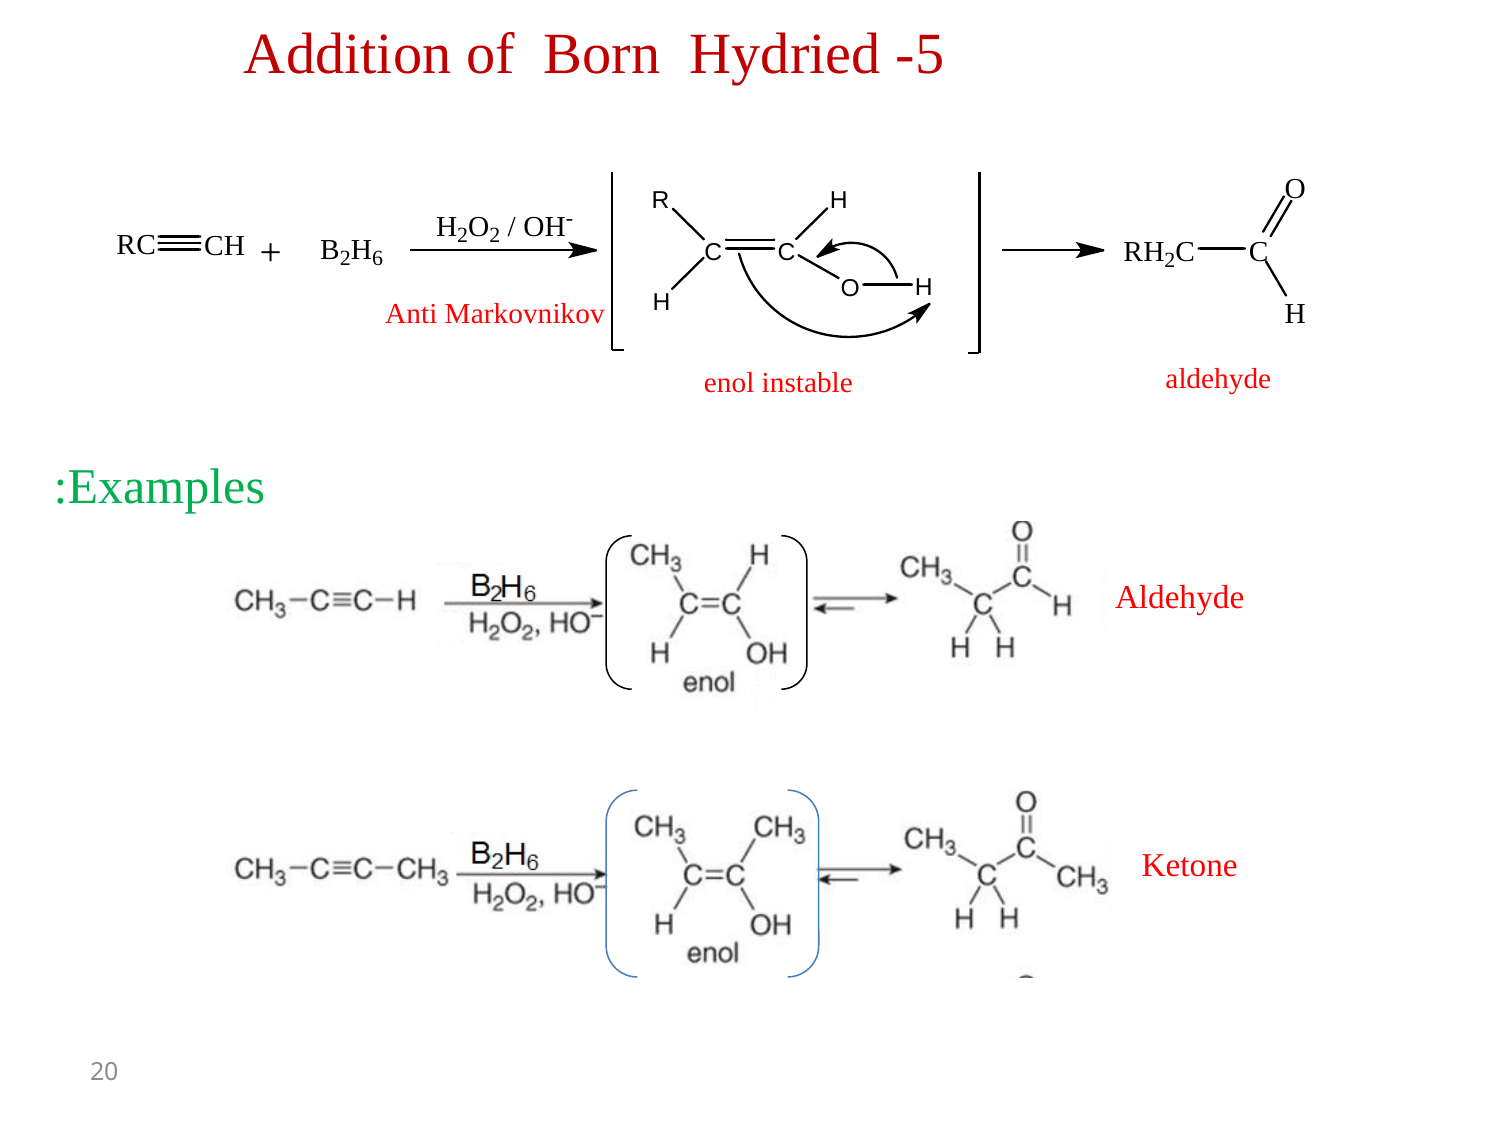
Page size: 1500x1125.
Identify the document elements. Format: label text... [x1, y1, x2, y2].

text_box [216, 789, 1254, 978]
slide_number 20 [75, 1042, 425, 1103]
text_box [216, 521, 1261, 709]
text_box Examples: [38, 445, 280, 521]
text_box 5- Addition of Born Hydried [0, 7, 1188, 136]
picture [111, 172, 1326, 422]
